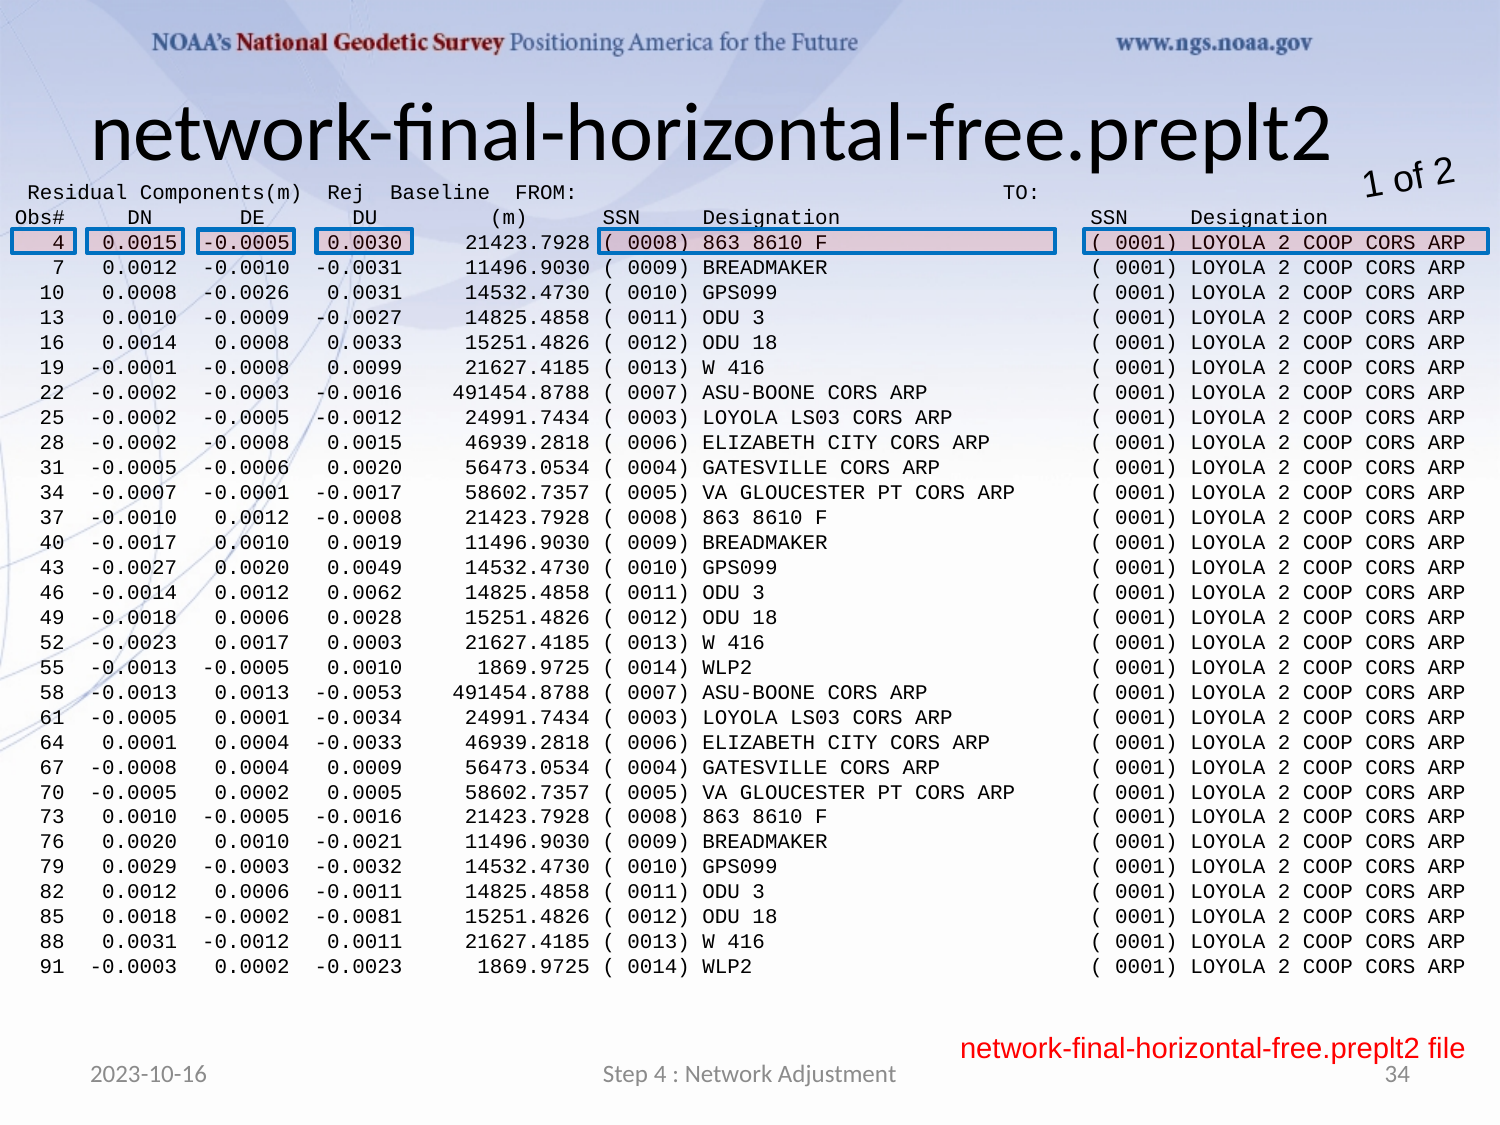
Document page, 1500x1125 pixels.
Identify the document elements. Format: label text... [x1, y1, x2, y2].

text_box [85, 227, 185, 255]
text_box [597, 227, 1057, 255]
picture [0, 986, 1500, 1125]
text_box [10, 227, 77, 255]
slide_number 34 [1074, 1072, 1425, 1103]
picture [0, 0, 1500, 171]
text_box [314, 227, 414, 255]
text_box 1 of 2 [1341, 130, 1500, 216]
footer Step 4 : Network Adjustment [512, 1042, 988, 1103]
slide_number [75, 1042, 425, 1103]
title network-final-horizontal-free.preplt2 [74, 74, 1426, 171]
text_box [196, 227, 296, 255]
text_box network-final-horizontal-free.preplt2 file [936, 1022, 1488, 1072]
text_box [1082, 227, 1490, 255]
text_box Residual Components(m) Rej Baseline FROM: TO: Obs# DN DE DU (m) SSN Designation SSN Designation 4 0.0015 -0.0005 0.0030 21423.7928 ( 0008) 863 8610 F ( 0001) LOYOLA 2 COOP CORS ARP 7 0.0012 -0.0010 -0.0031 11496.9030 ( 0009) BREADMAKER ( 0001) LOYOLA 2 COOP CORS ARP 10 0.0008 -0.0026 0.0031 14532.4730 ( 0010) GPS099 ( 0001) LOYOLA 2 COOP CORS ARP 13 0.0010 -0.0009 -0.0027 14825.4858 ( 0011) ODU 3 ( 0001) LOYOLA 2 COOP CORS ARP 16 0.0014 0.0008 0.0033 15251.4826 ( 0012) ODU 18 ( 0001) LOYOLA 2 COOP CORS ARP 19 -0.0001 -0.0008 0.0099 21627.4185 ( 0013) W 416 ( 0001) LOYOLA 2 COOP CORS ARP 22 -0.0002 -0.0003 -0.0016 491454.8788 ( 0007) ASU-BOONE CORS ARP ( 0001) LOYOLA 2 COOP CORS ARP 25 -0.0002 -0.0005 -0.0012 24991.7434 ( 0003) LOYOLA LS03 CORS ARP ( 0001) LOYOLA 2 COOP CORS ARP 28 -0.0002 -0.0008 0.0015 46939.2818 ( 0006) ELIZABETH CITY CORS ARP ( 0001) LOYOLA 2 COOP CORS ARP 31 -0.0005 -0.0006 0.0020 56473.0534 ( 0004) GATESVILLE CORS ARP ( 0001) LOYOLA 2 COOP CORS ARP 34 -0.0007 -0.0001 -0.0017 58602.7357 ( 0005) VA GLOUCESTER PT CORS ARP ( 0001) LOYOLA 2 COOP CORS ARP 37 -0.0010 0.0012 -0.0008 21423.7928 ( 0008) 863 8610 F ( 0001) LOYOLA 2 COOP CORS ARP 40 -0.0017 0.0010 0.0019 11496.9030 ( 0009) BREADMAKER ( 0001) LOYOLA 2 COOP CORS ARP 43 -0.0027 0.0020 0.0049 14532.4730 ( 0010) GPS099 ( 0001) LOYOLA 2 COOP CORS ARP 46 -0.0014 0.0012 0.0062 14825.4858 ( 0011) ODU 3 ( 0001) LOYOLA 2 COOP CORS ARP 49 -0.0018 0.0006 0.0028 15251.4826 ( 0012) ODU 18 ( 0001) LOYOLA 2 COOP CORS ARP 52 -0.0023 0.0017 0.0003 21627.4185 ( 0013) W 416 ( 0001) LOYOLA 2 COOP CORS ARP 55 -0.0013 -0.0005 0.0010 1869.9725 ( 0014) WLP2 ( 0001) LOYOLA 2 COOP CORS ARP 58 -0.0013 0.0013 -0.0053 491454.8788 ( 0007) ASU-BOONE CORS ARP ( 0001) LOYOLA 2 COOP CORS ARP 61 -0.0005 0.0001 -0.0034 24991.7434 ( 0003) LOYOLA LS03 CORS ARP ( 0001) LOYOLA 2 COOP CORS ARP 64 0.0001 0.0004 -0.0033 46939.2818 ( 0006) ELIZABETH CITY CORS ARP ( 0001) LOYOLA 2 COOP CORS ARP 67 -0.0008 0.0004 0.0009 56473.0534 ( 0004) GATESVILLE CORS ARP ( 0001) LOYOLA 2 COOP CORS ARP 70 -0.0005 0.0002 0.0005 58602.7357 ( 0005) VA GLOUCESTER PT CORS ARP ( 0001) LOYOLA 2 COOP CORS ARP 73 0.0010 -0.0005 -0.0016 21423.7928 ( 0008) 863 8610 F ( 0001) LOYOLA 2 COOP CORS ARP 76 0.0020 0.0010 -0.0021 11496.9030 ( 0009) BREADMAKER ( 0001) LOYOLA 2 COOP CORS ARP 79 0.0029 -0.0003 -0.0032 14532.4730 ( 0010) GPS099 ( 0001) LOYOLA 2 COOP CORS ARP 82 0.0012 0.0006 -0.0011 14825.4858 ( 0011) ODU 3 ( 0001) LOYOLA 2 COOP CORS ARP 85 0.0018 -0.0002 -0.0081 15251.4826 ( 0012) ODU 18 ( 0001) LOYOLA 2 COOP CORS ARP 88 0.0031 -0.0012 0.0011 21627.4185 ( 0013) W 416 ( 0001) LOYOLA 2 COOP CORS ARP 91 -0.0003 0.0002 -0.0023 1869.9725 ( 0014) WLP2 ( 0001) LOYOLA 2 COOP CORS ARP [0, 171, 1500, 986]
